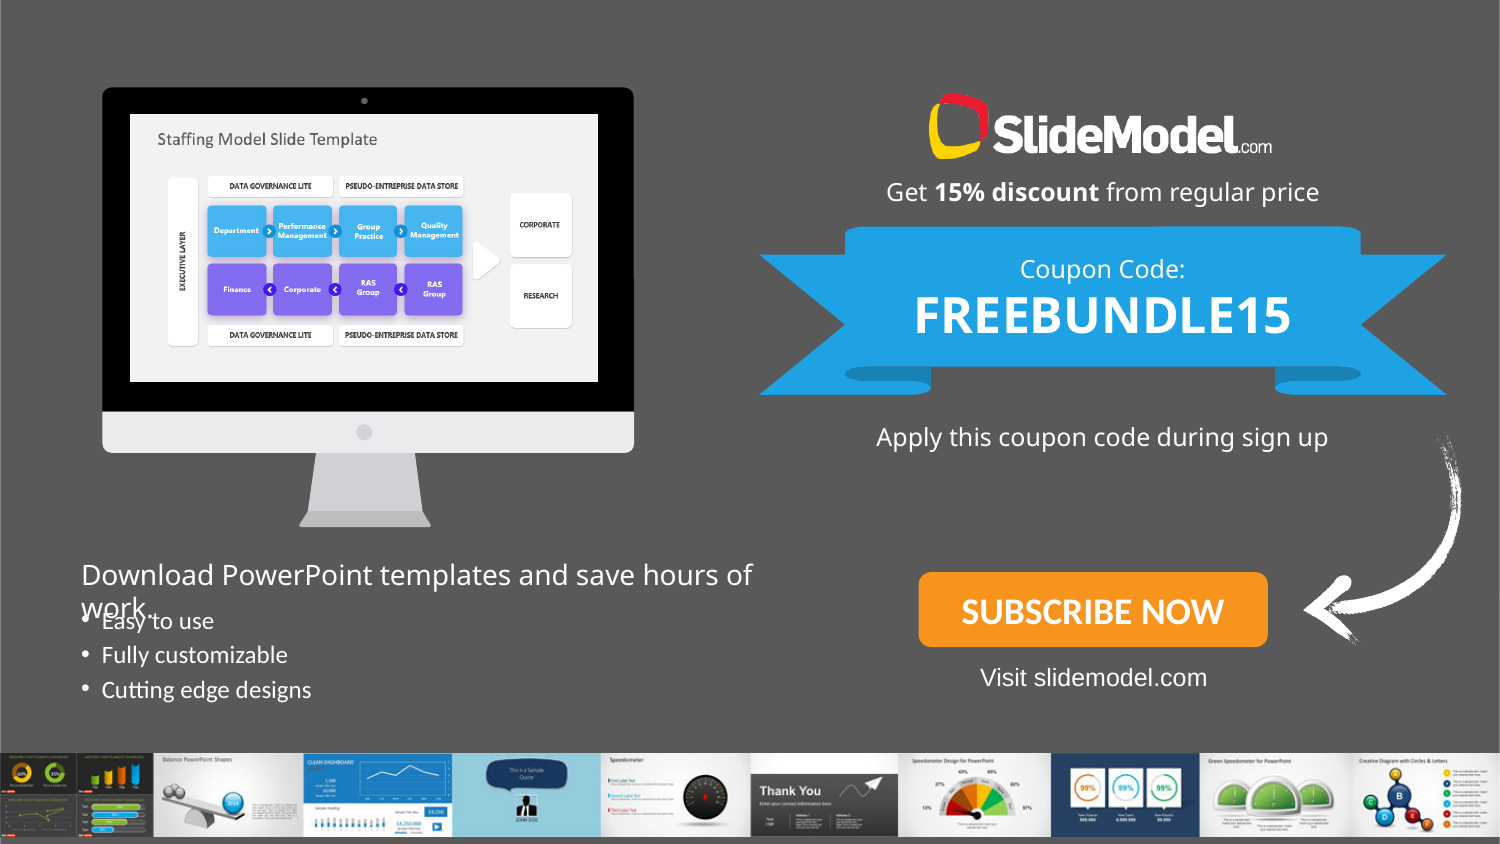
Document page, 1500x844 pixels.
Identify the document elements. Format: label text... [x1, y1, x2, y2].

text_box [1302, 435, 1462, 646]
text_box [0, 0, 1500, 752]
text_box Get 15% discount from regular price [793, 168, 1413, 214]
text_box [102, 87, 635, 528]
text_box [757, 224, 1449, 397]
text_box Easy to use Fully customizable Cutting edge designs [66, 632, 647, 711]
picture [928, 93, 1273, 159]
picture [129, 114, 598, 382]
text_box Coupon Code: FREEBUNDLE15 [880, 246, 1326, 352]
text_box Download PowerPoint templates and save hours of work. [66, 549, 794, 632]
text_box SUBSCRIBE NOW [916, 569, 1270, 650]
text_box Visit slidemodel.com [935, 655, 1253, 697]
text_box Apply this coupon code during sign up [847, 413, 1359, 459]
picture [0, 752, 1500, 837]
